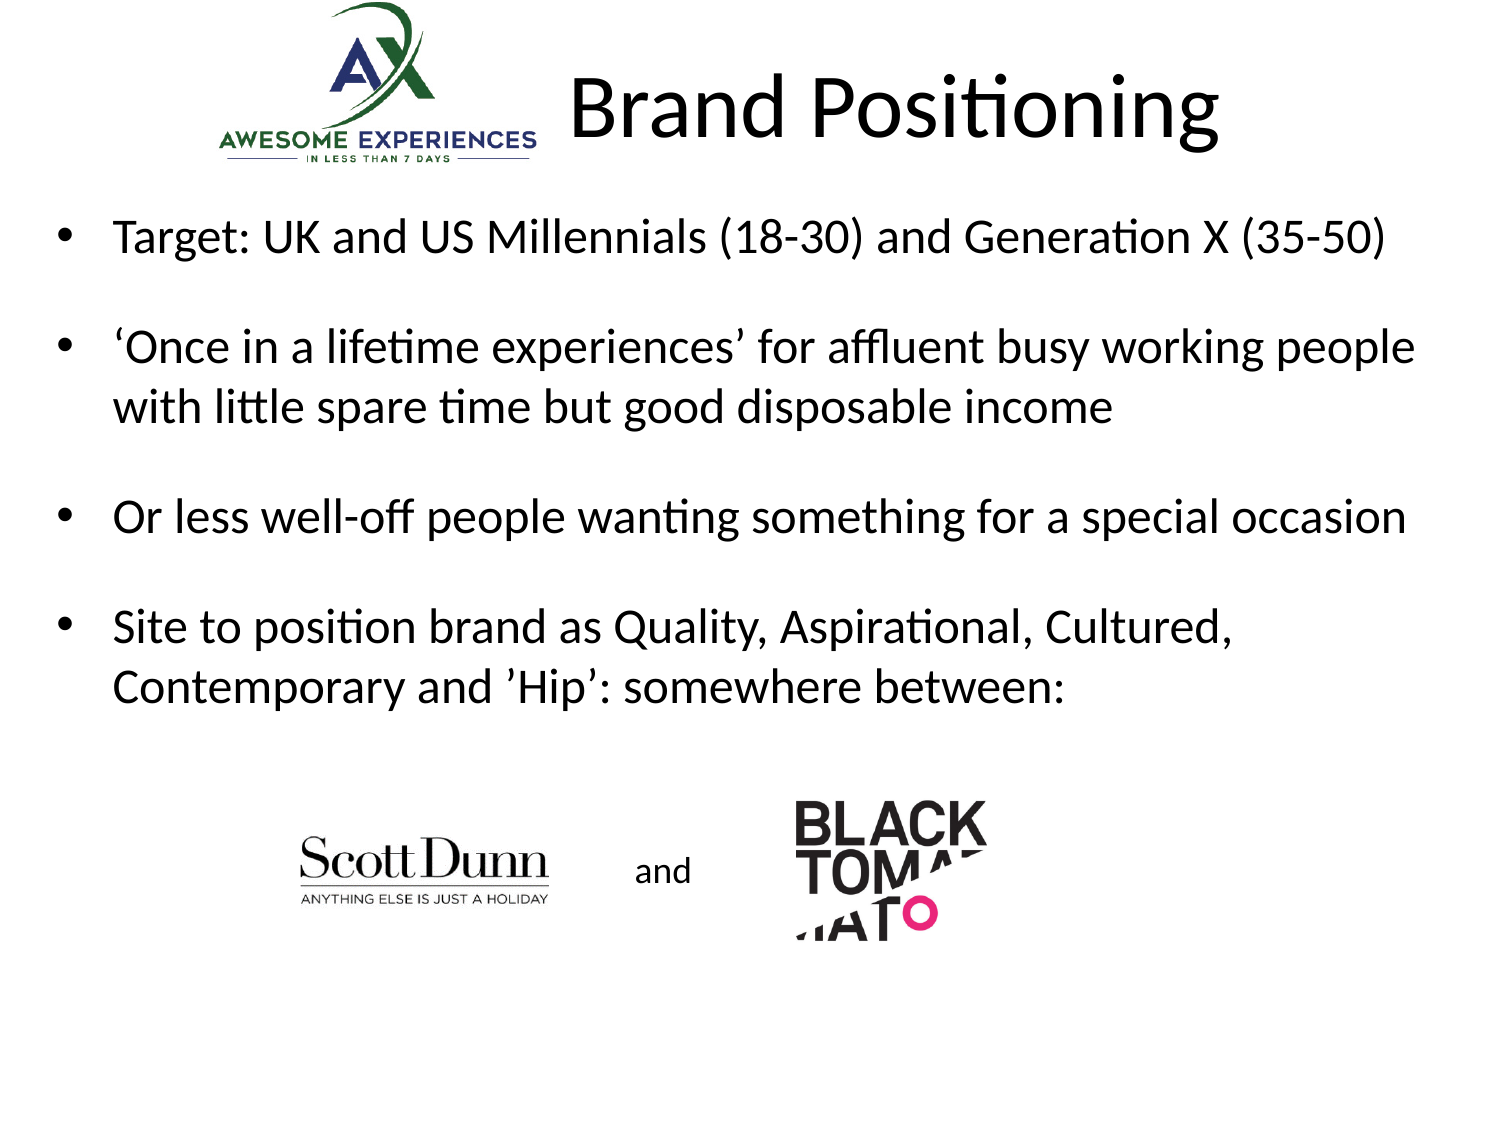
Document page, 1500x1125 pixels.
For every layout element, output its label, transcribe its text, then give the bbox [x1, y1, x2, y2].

title Brand Positioning [75, 7, 1425, 195]
text_box and [619, 838, 707, 899]
list Target: UK and US Millennials (18-30) and Generation X (35-50) ‘Once in a lifetime experiences’ for affluent busy working people with little spare time but good disposable income Or less well-off people wanting something for a special occasion Site to position brand as Quality, Aspirational, Cultured, Contemporary and ’Hip’: somewhere between: [41, 196, 1459, 1005]
picture [299, 779, 549, 963]
picture [210, 0, 549, 169]
picture [796, 774, 987, 966]
